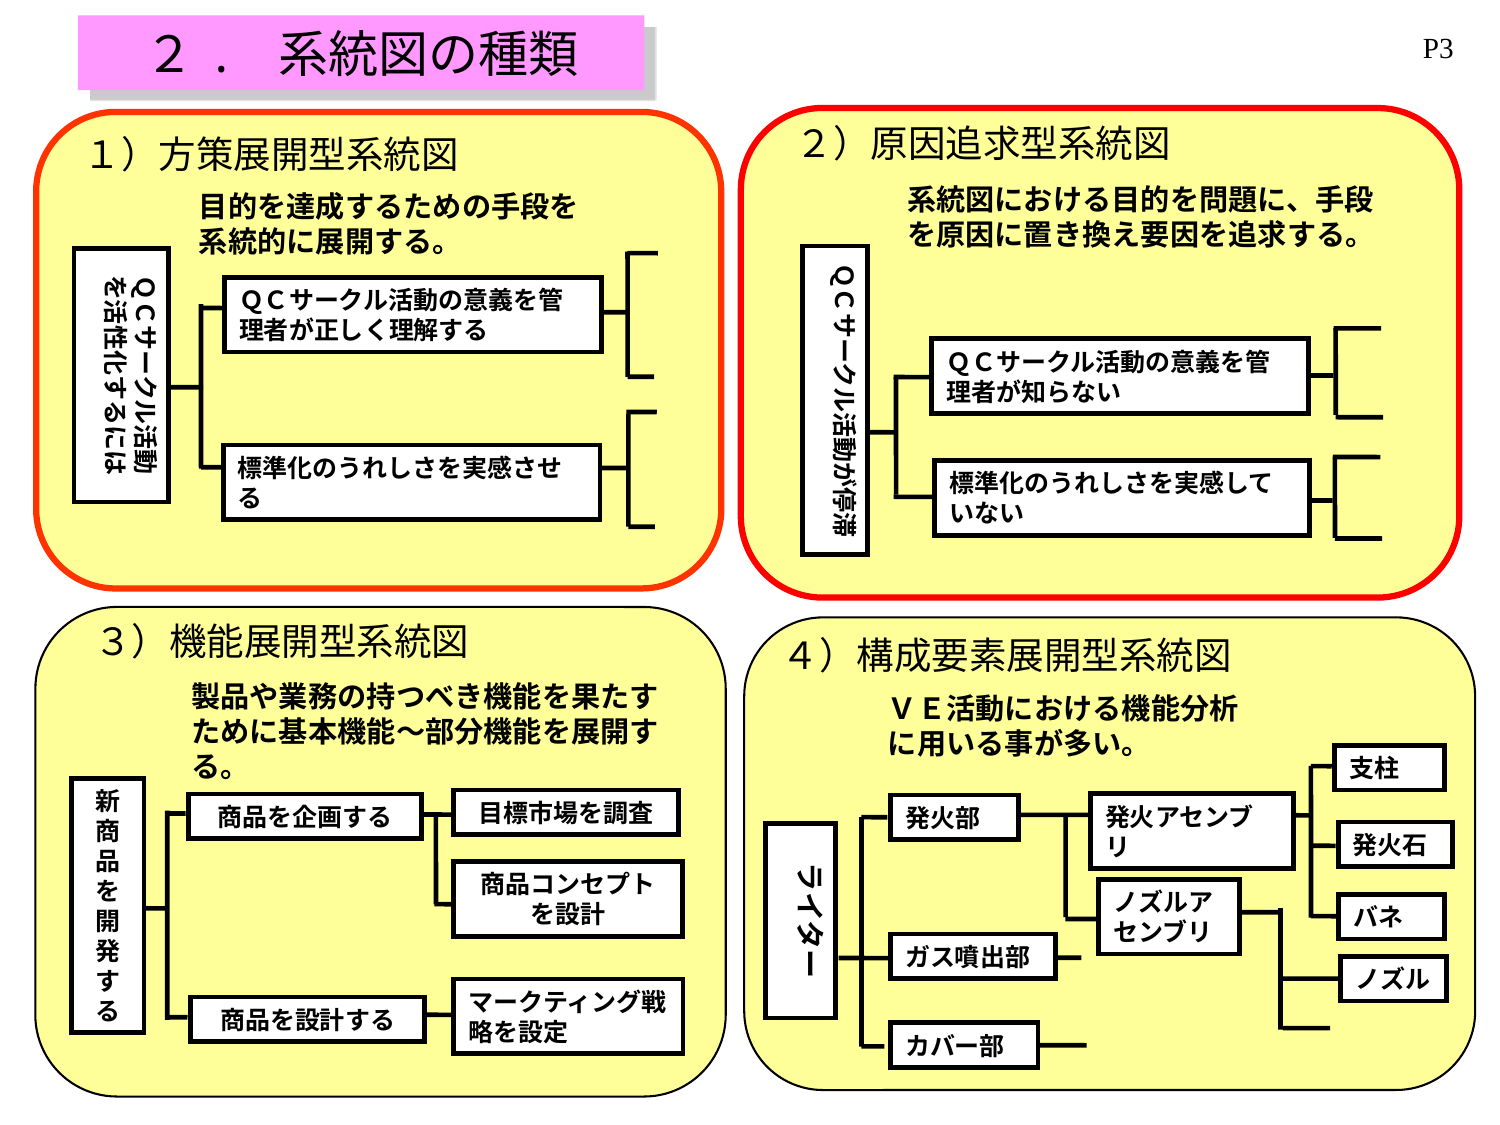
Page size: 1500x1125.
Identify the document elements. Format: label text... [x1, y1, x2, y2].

text_box P3 [1408, 22, 1489, 72]
text_box [36, 111, 722, 589]
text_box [73, 248, 659, 527]
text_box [743, 617, 1476, 1091]
text_box [35, 606, 726, 1097]
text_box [740, 107, 1460, 598]
text_box ２. 系統図の種類 [77, 15, 645, 91]
text_box 目的を達成するための手段を系統的に展開する。 [184, 180, 596, 246]
text_box 製品や業務の持つべき機能を果たすために基本機能～部分機能を展開する。 [176, 670, 701, 791]
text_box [71, 778, 684, 1060]
text_box １）方策展開型系統図 [69, 124, 517, 184]
text_box ３）機能展開型系統図 [79, 610, 490, 671]
